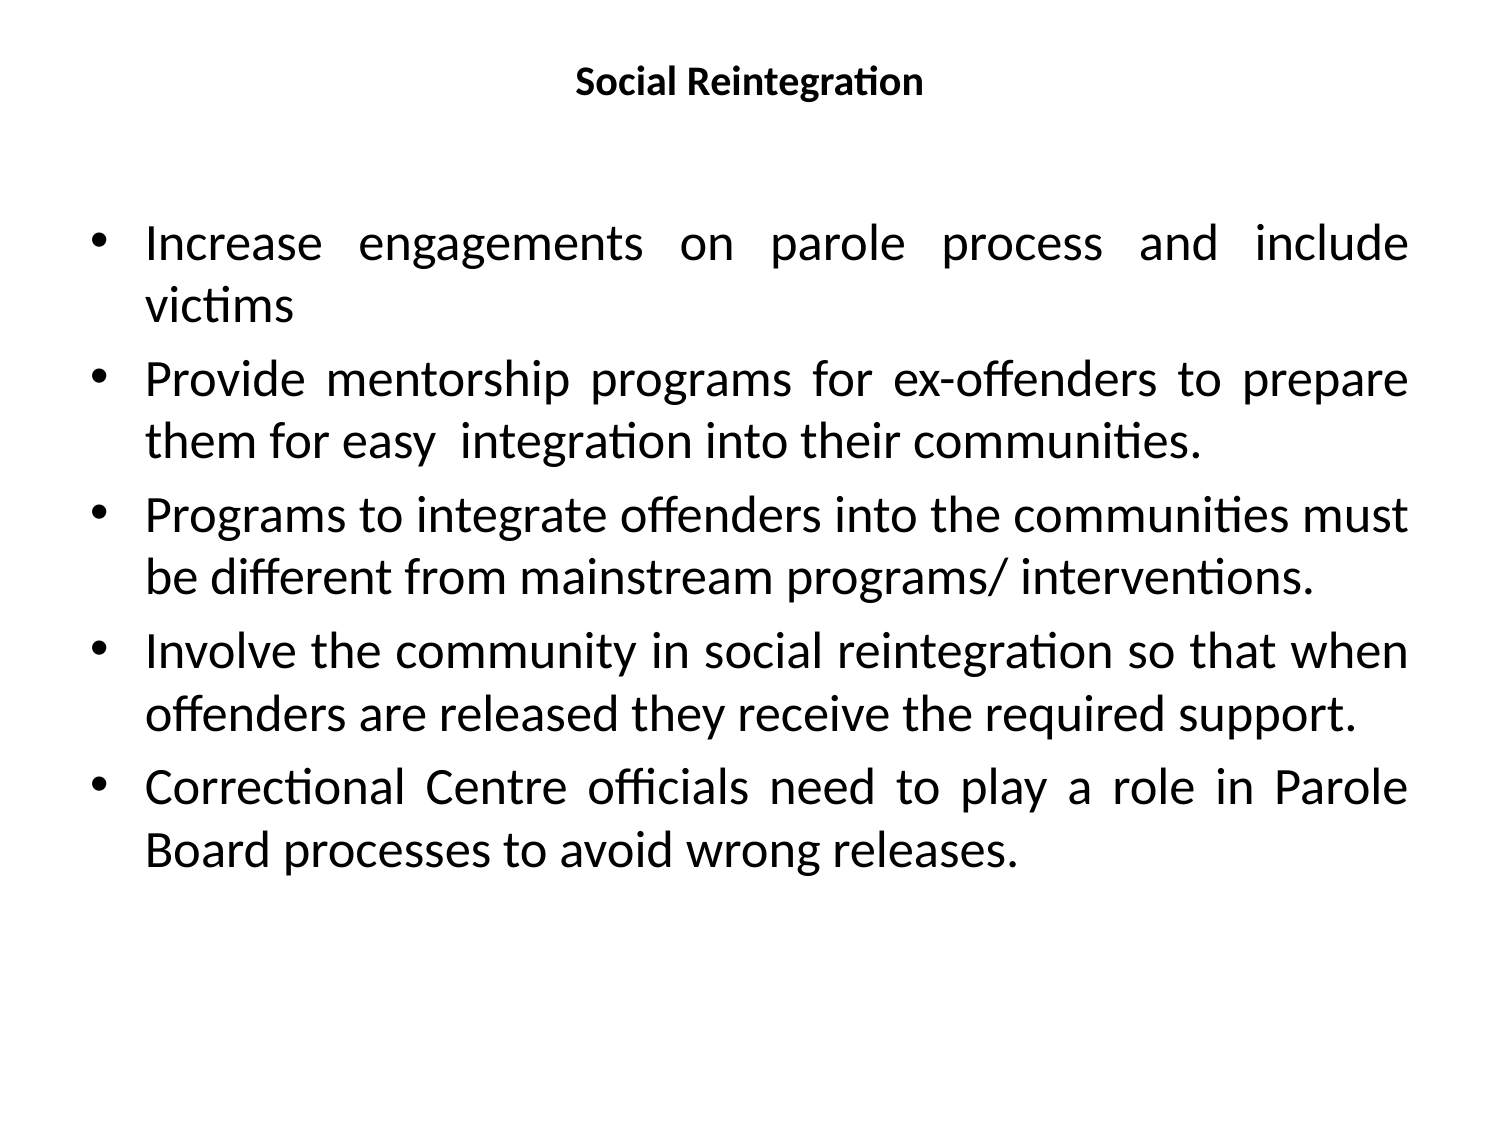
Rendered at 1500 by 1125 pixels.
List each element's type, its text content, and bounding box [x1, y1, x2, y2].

list Increase engagements on parole process and include victims Provide mentorship programs for ex-offenders to prepare them for easy integration into their communities. Programs to integrate offenders into the communities must be different from mainstream programs/ interventions. Involve the community in social reintegration so that when offenders are released they receive the required support. Correctional Centre officials need to play a role in Parole Board processes to avoid wrong releases. [75, 200, 1425, 1005]
title Social Reintegration [75, 45, 1425, 163]
